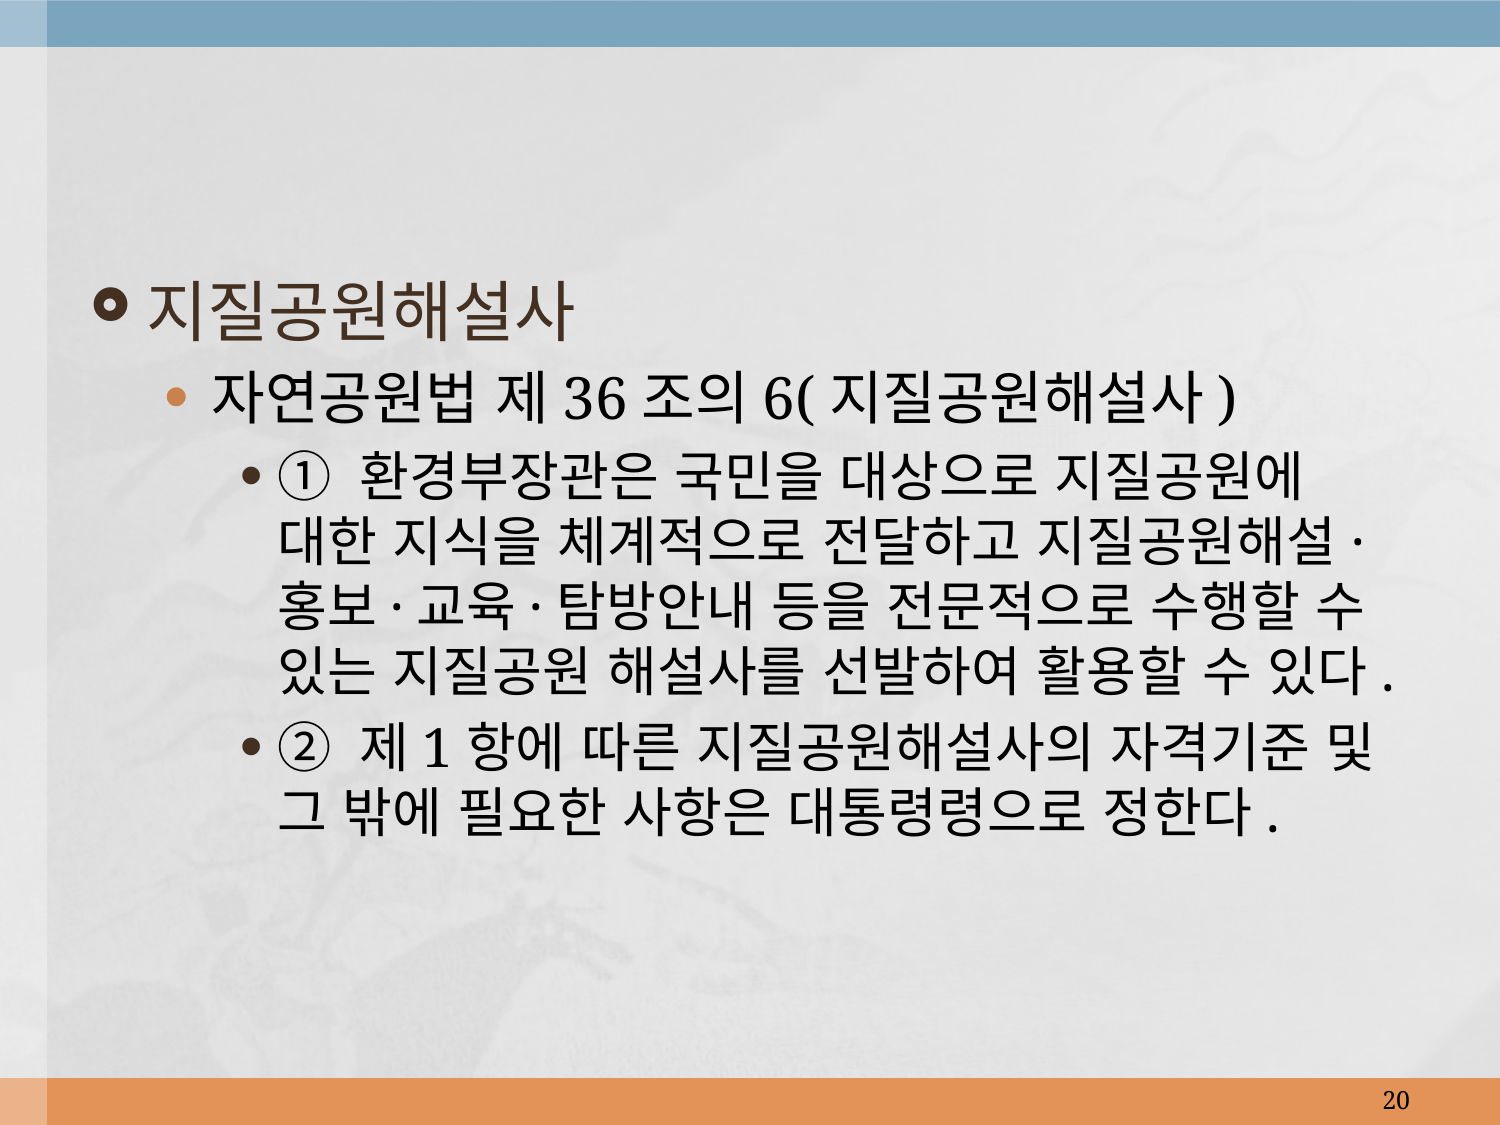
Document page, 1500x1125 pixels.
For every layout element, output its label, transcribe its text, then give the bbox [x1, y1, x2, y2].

slide_number 20 [1074, 1078, 1425, 1125]
list 지질공원해설사 자연공원법 제36조의6(지질공원해설사) ① 환경부장관은 국민을 대상으로 지질공원에 대한 지식을 체계적으로 전달하고 지질공원해설·홍보·교육·탐방안내 등을 전문적으로 수행할 수 있는 지질공원 해설사를 선발하여 활용할 수 있다. ② 제1항에 따른 지질공원해설사의 자격기준 및 그 밖에 필요한 사항은 대통령령으로 정한다. [75, 262, 1425, 1005]
